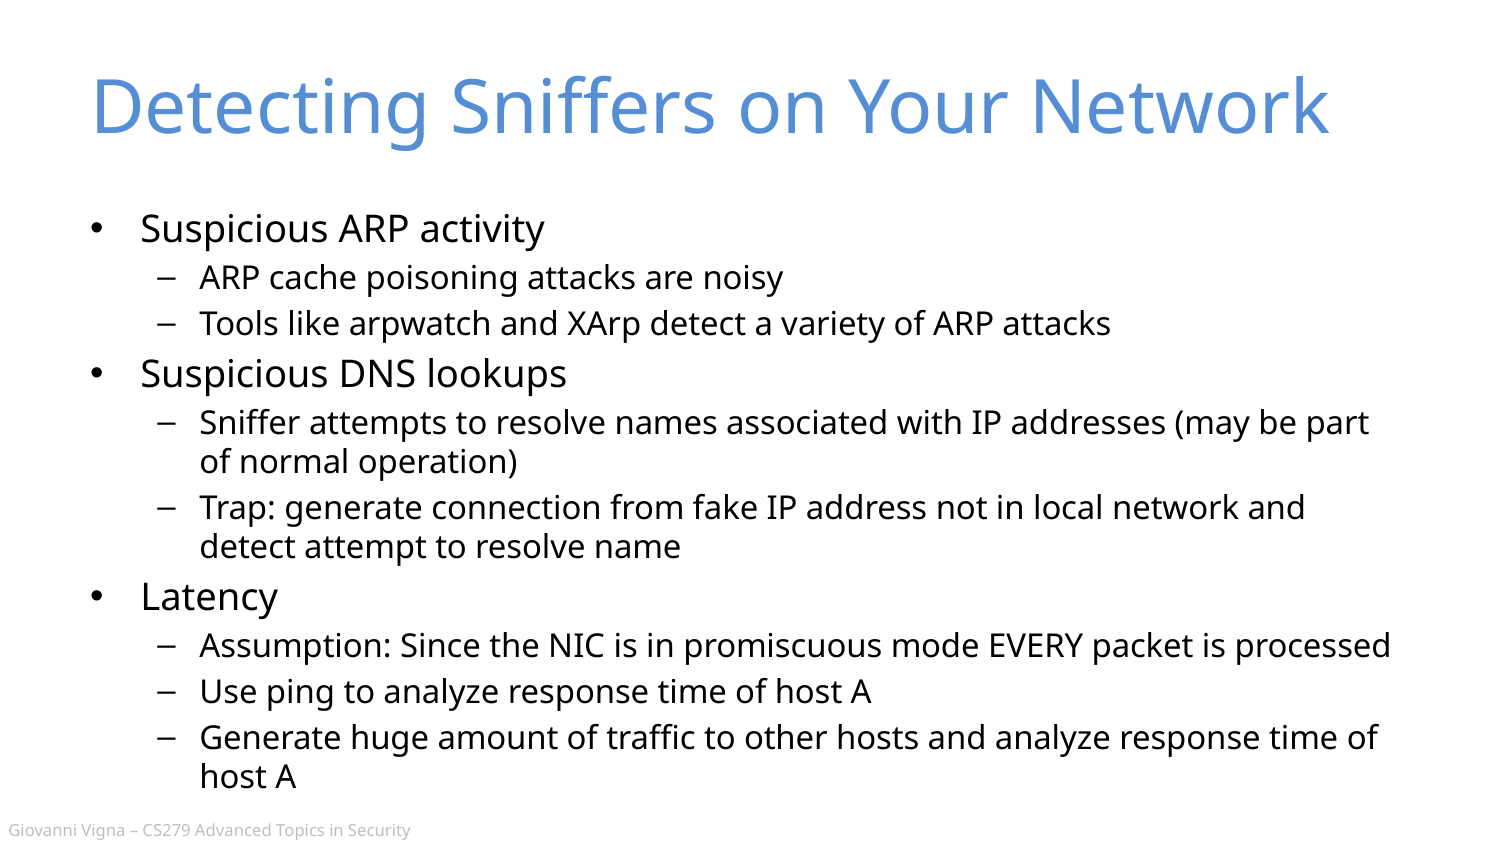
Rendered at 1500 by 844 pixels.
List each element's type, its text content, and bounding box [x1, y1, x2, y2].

title Detecting Sniffers on Your Network [75, 33, 1425, 175]
list Suspicious ARP activity ARP cache poisoning attacks are noisy Tools like arpwatch and XArp detect a variety of ARP attacks Suspicious DNS lookups Sniffer attempts to resolve names associated with IP addresses (may be part of normal operation) Trap: generate connection from fake IP address not in local network and detect attempt to resolve name Latency Assumption: Since the NIC is in promiscuous mode EVERY packet is processed Use ping to analyze response time of host A Generate huge amount of traffic to other hosts and analyze response time of host A [75, 196, 1425, 813]
